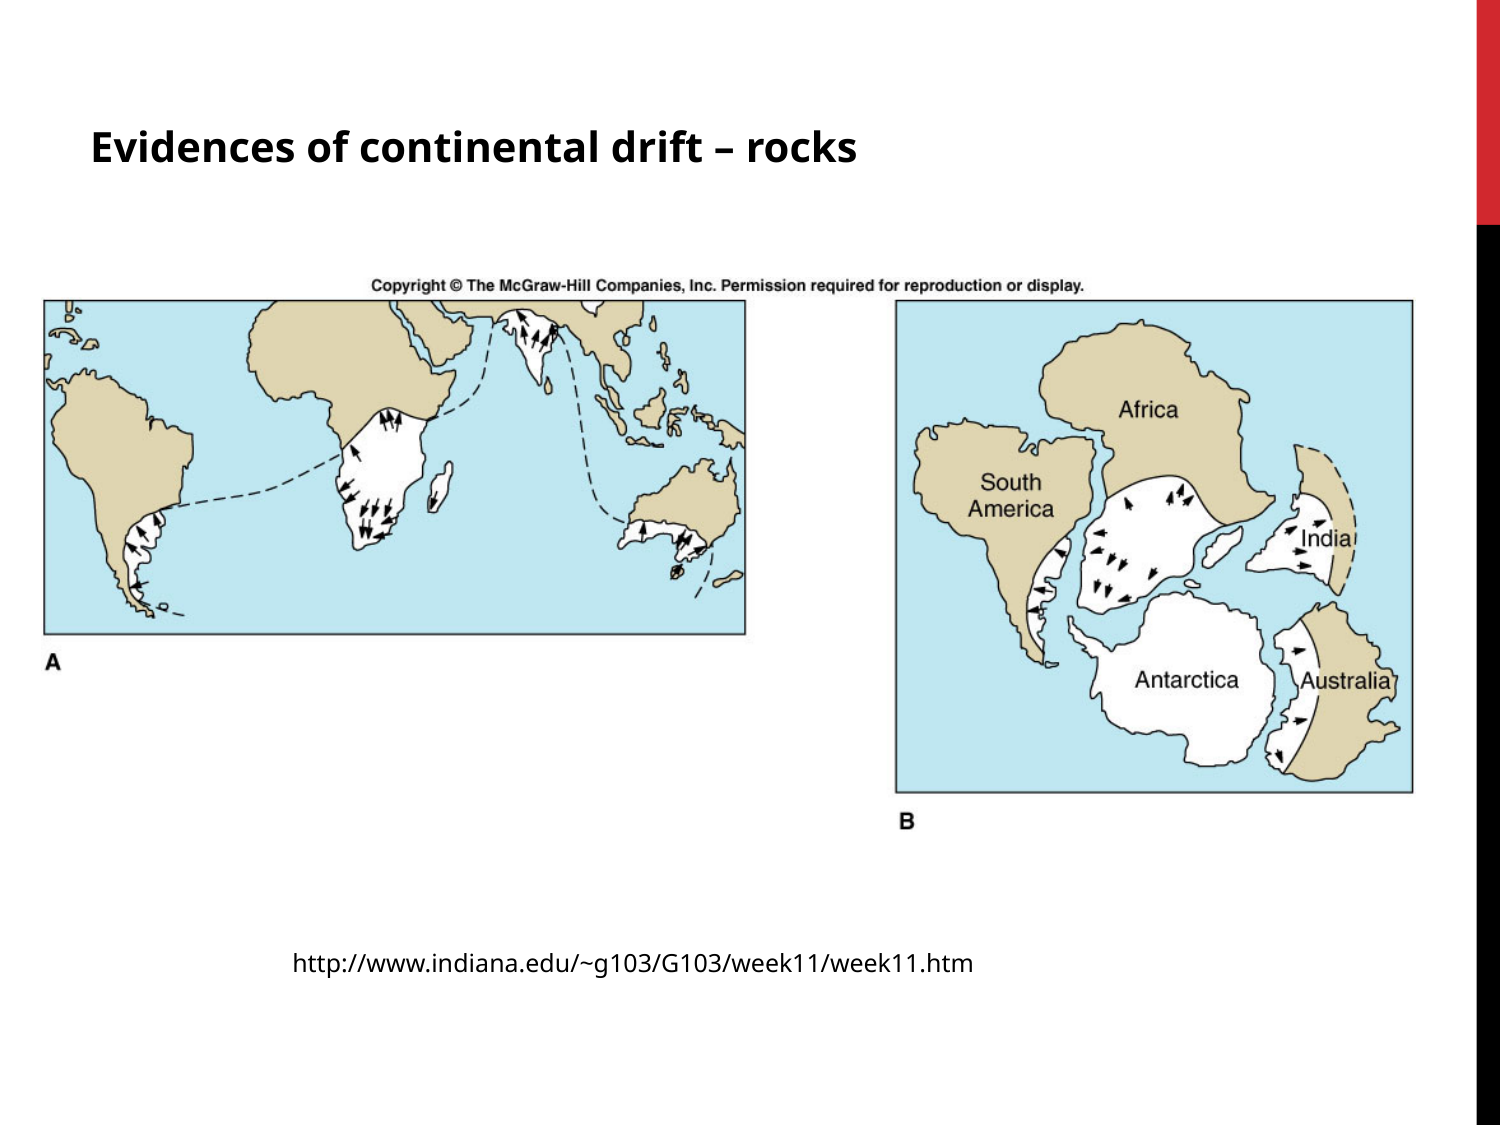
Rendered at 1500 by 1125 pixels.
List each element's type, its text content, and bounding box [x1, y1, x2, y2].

list Evidences of continental drift – rocks [75, 838, 1325, 1005]
list Evidences of continental drift – rocks [75, 113, 1325, 272]
picture [40, 277, 1417, 833]
text_box http://www.indiana.edu/~g103/G103/week11/week11.htm [277, 940, 1028, 986]
